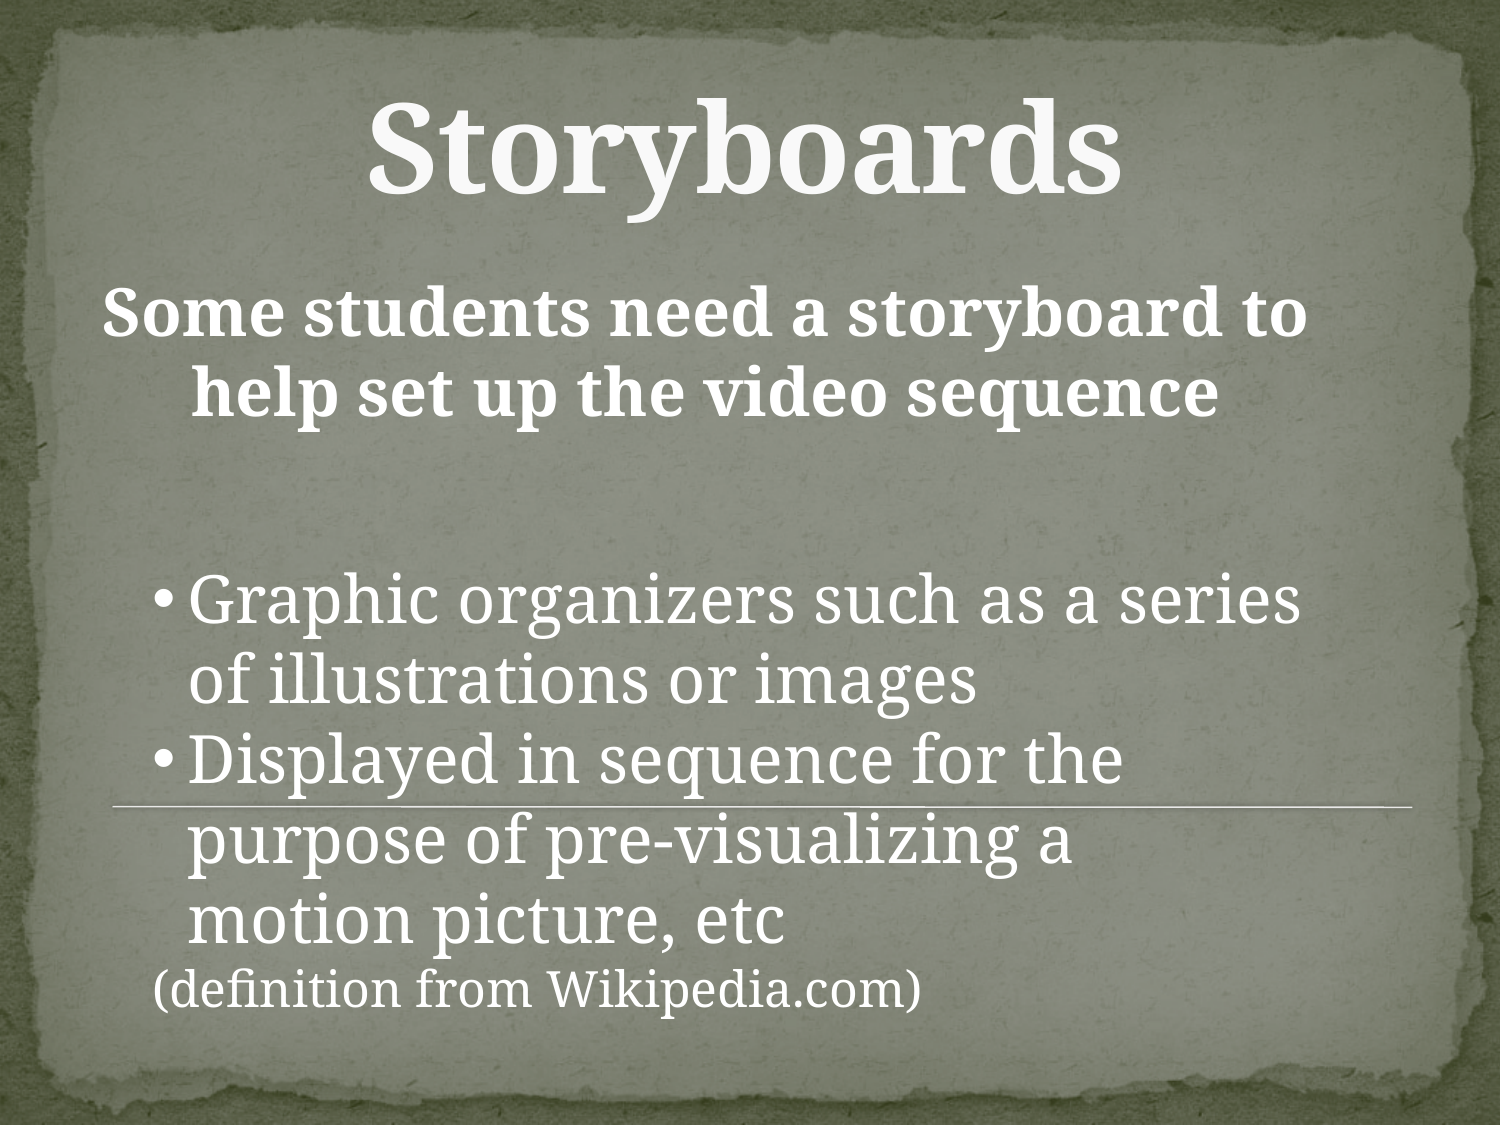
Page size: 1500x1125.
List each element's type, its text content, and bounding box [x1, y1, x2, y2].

title Storyboards [124, 23, 1400, 227]
text_box Graphic organizers such as a series of illustrations or images Displayed in sequence for the purpose of pre-visualizing a motion picture, etc (definition from Wikipedia.com) [137, 549, 1325, 1025]
text_box Some students need a storyboard to help set up the video sequence [87, 262, 1325, 518]
